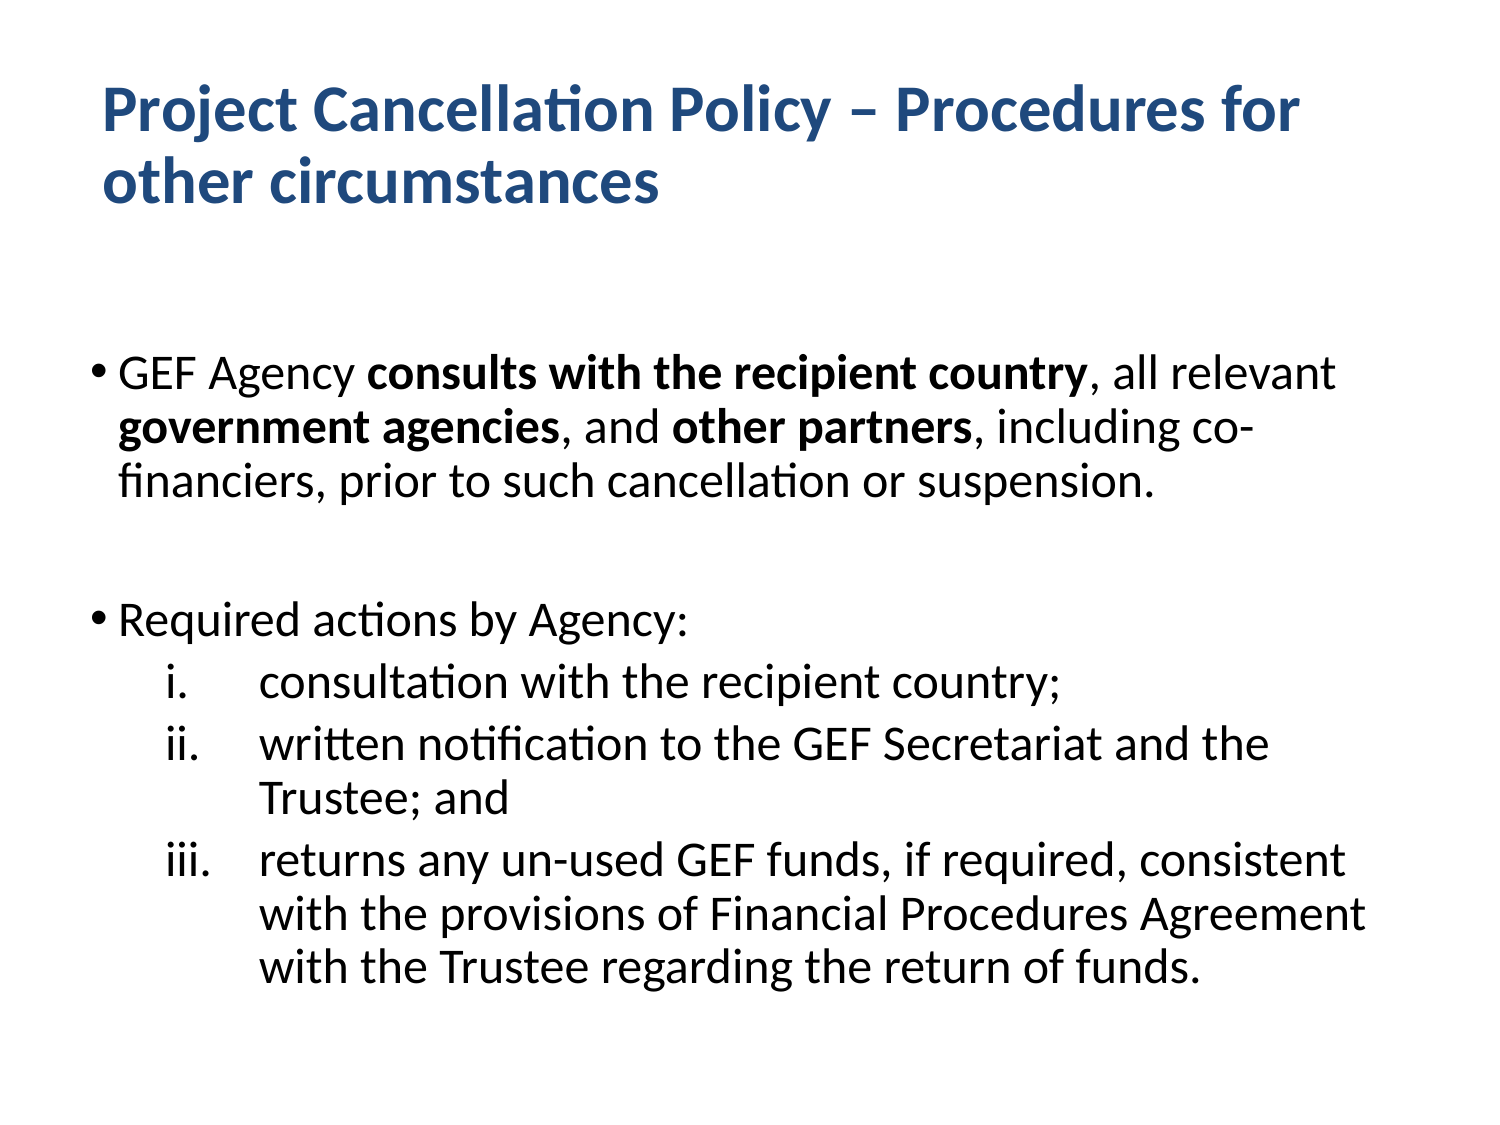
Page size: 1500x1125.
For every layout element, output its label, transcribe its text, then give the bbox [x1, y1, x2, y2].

title Project Cancellation Policy – Procedures for other circumstances [87, 37, 1382, 255]
list GEF Agency consults with the recipient country, all relevant government agencies, and other partners, including co-financiers, prior to such cancellation or suspension. Required actions by Agency: consultation with the recipient country; written notification to the GEF Secretariat and the Trustee; and returns any un-used GEF funds, if required, consistent with the provisions of Financial Procedures Agreement with the Trustee regarding the return of funds. [75, 338, 1425, 1082]
